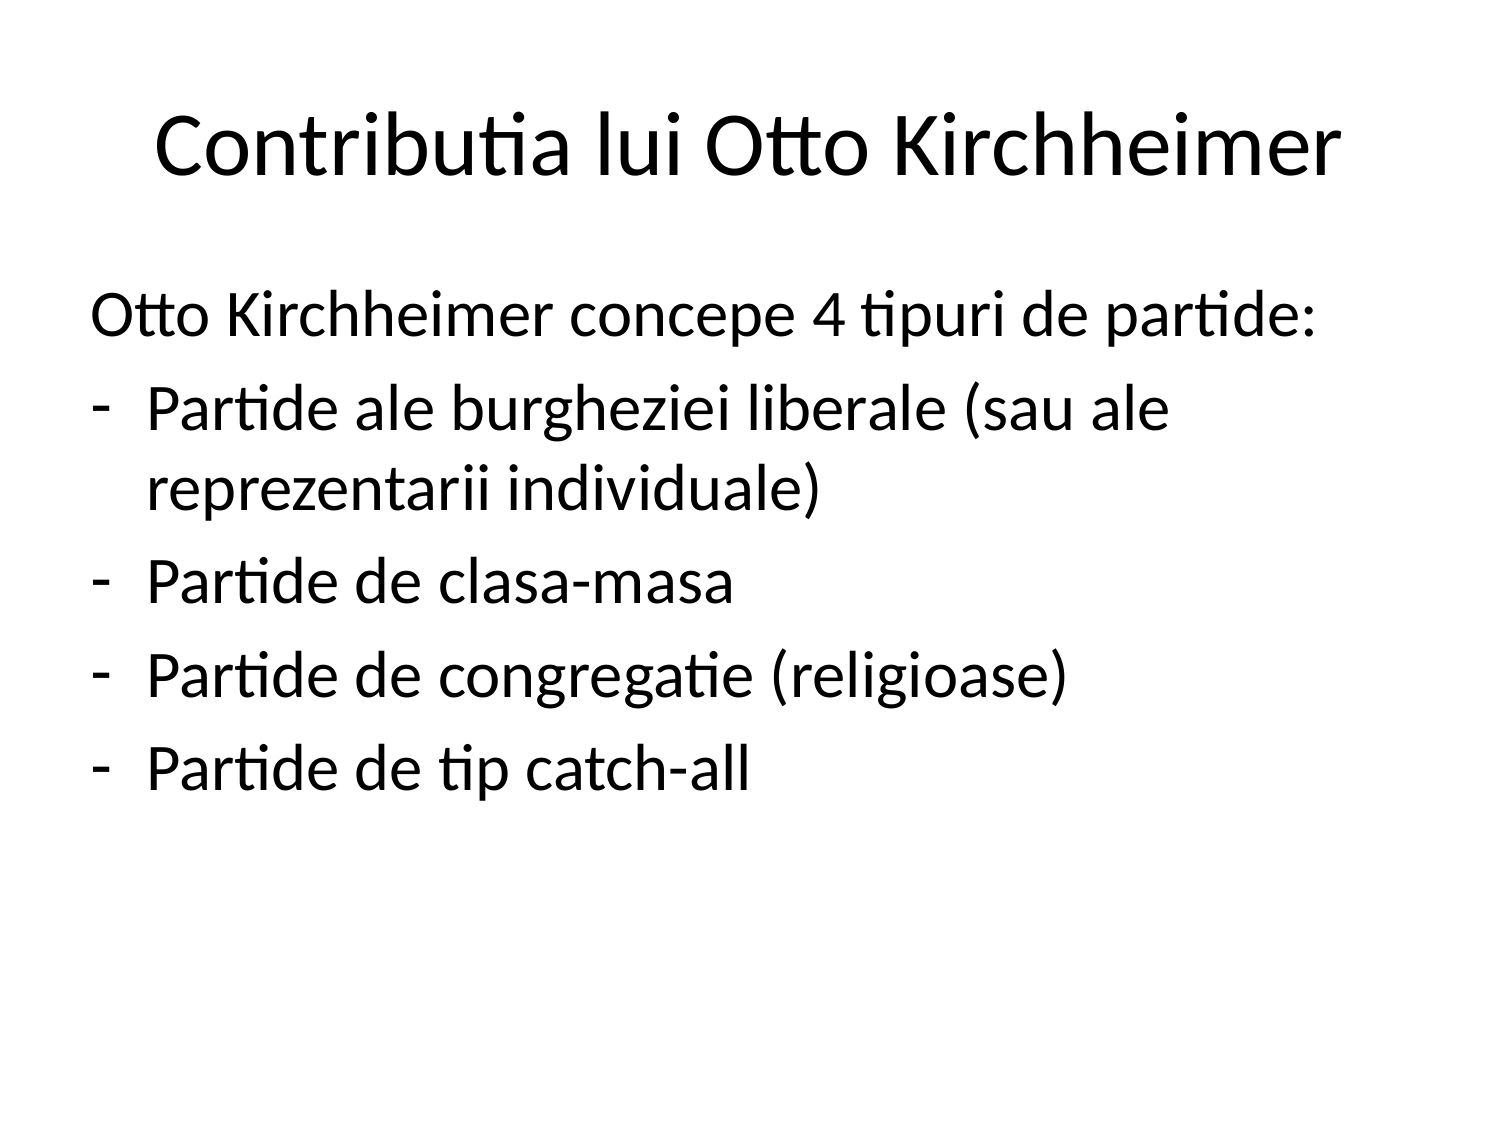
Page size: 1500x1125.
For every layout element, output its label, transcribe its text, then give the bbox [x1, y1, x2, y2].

title Contributia lui Otto Kirchheimer [75, 45, 1425, 233]
list Otto Kirchheimer concepe 4 tipuri de partide: Partide ale burgheziei liberale (sau ale reprezentarii individuale) Partide de clasa-masa Partide de congregatie (religioase) Partide de tip catch-all [75, 262, 1425, 1005]
